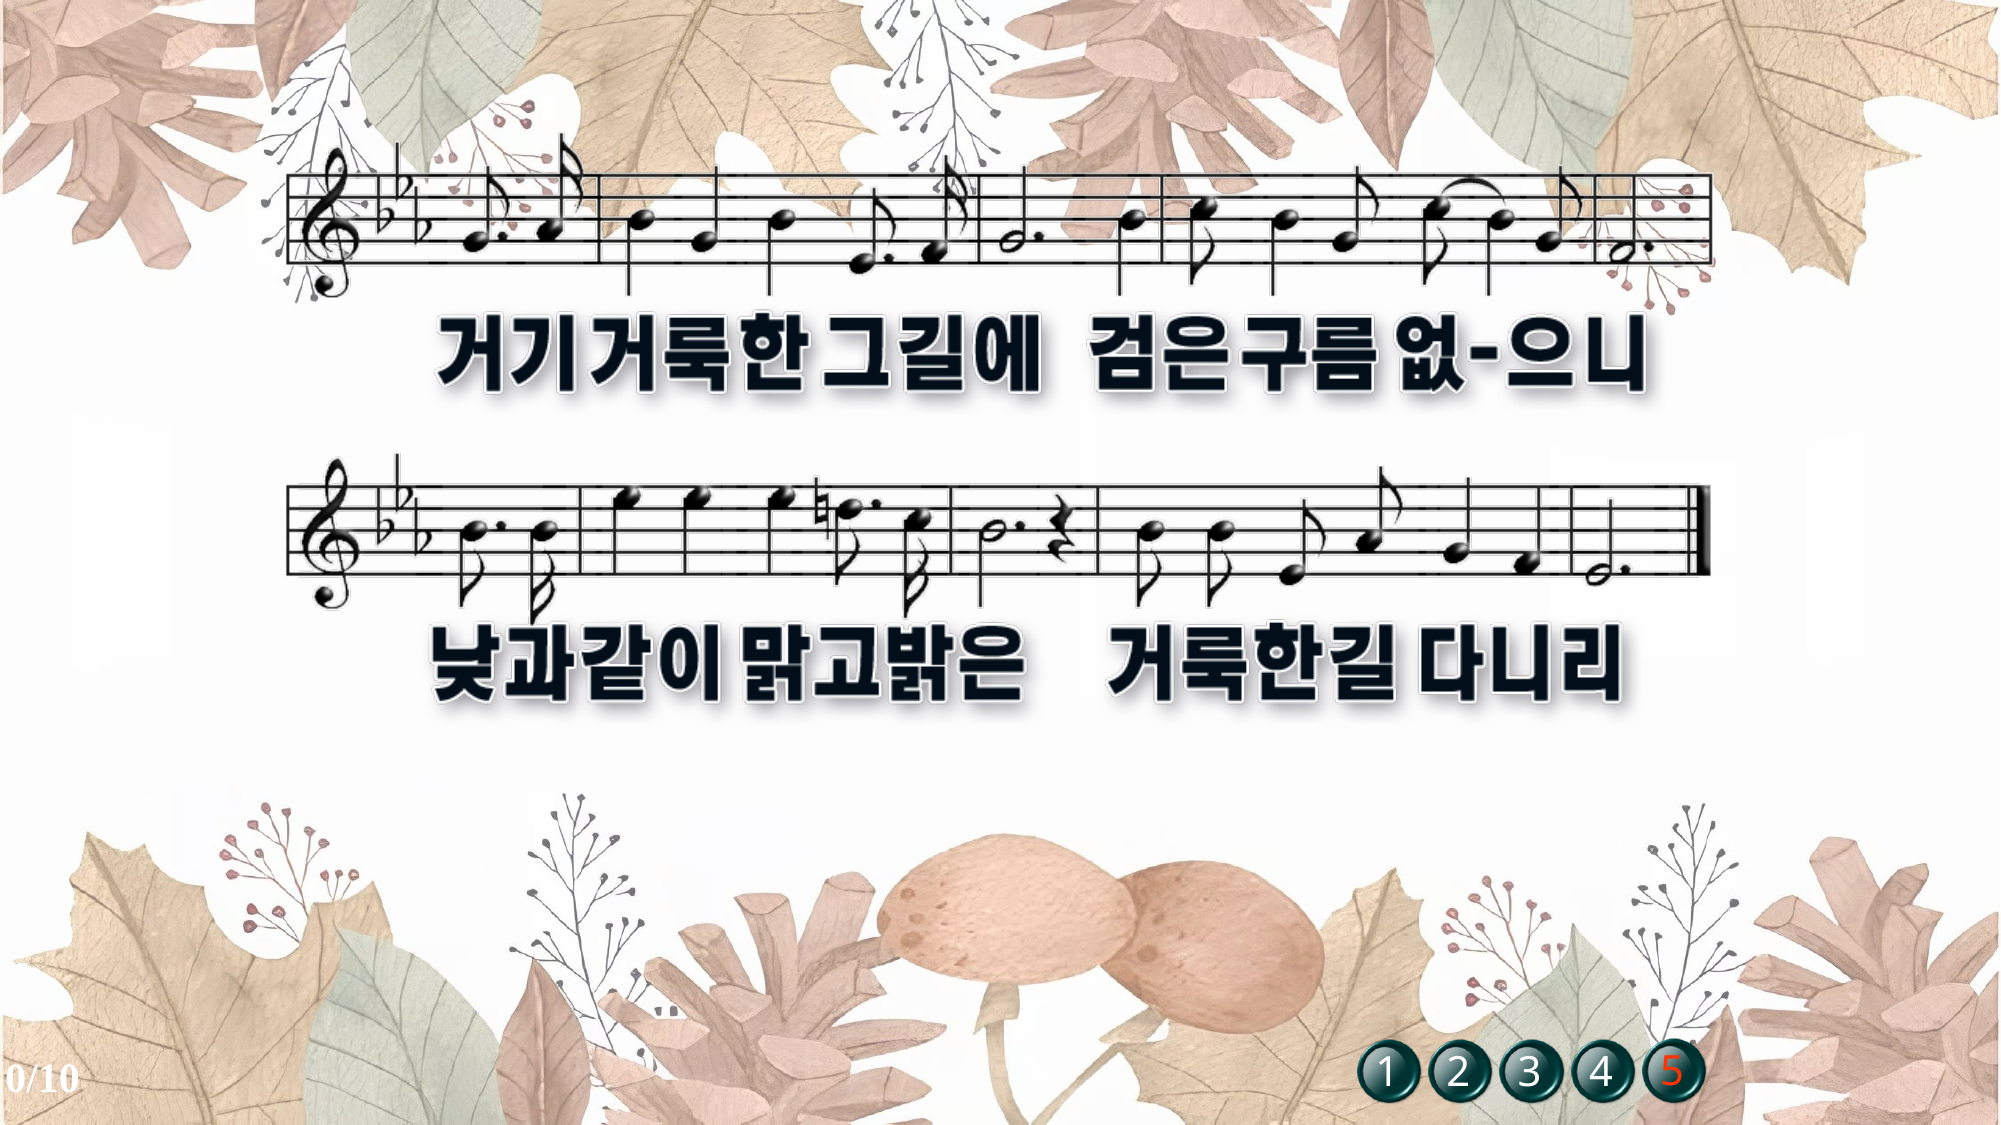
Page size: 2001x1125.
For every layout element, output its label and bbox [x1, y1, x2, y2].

picture [0, 0, 2001, 1125]
text_box [1639, 1034, 1709, 1106]
text_box [1496, 1035, 1567, 1106]
text_box [1425, 1035, 1496, 1106]
text_box [1354, 1035, 1424, 1106]
text_box [1568, 1035, 1638, 1106]
